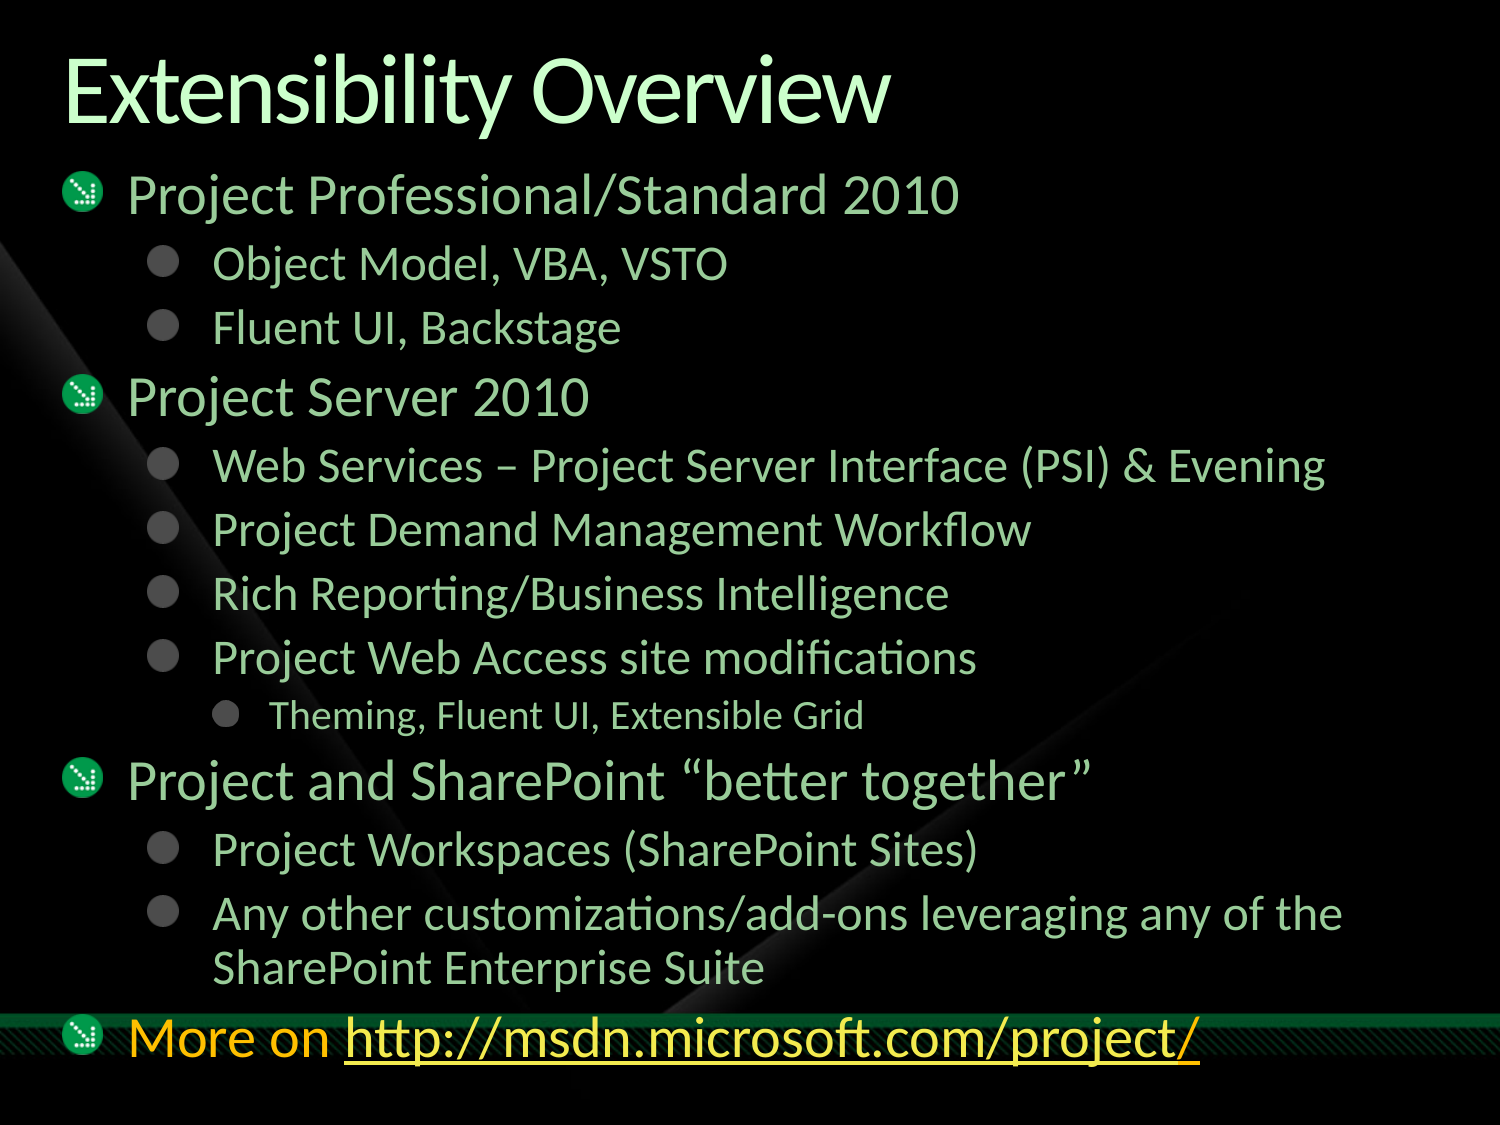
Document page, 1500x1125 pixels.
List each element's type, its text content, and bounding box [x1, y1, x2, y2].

title Extensibility Overview [62, 37, 1438, 147]
list Project Professional/Standard 2010 Object Model, VBA, VSTO Fluent UI, Backstage Project Server 2010 Web Services – Project Server Interface (PSI) & Evening Project Demand Management Workflow Rich Reporting/Business Intelligence Project Web Access site modifications Theming, Fluent UI, Extensible Grid Project and SharePoint “better together” Project Workspaces (SharePoint Sites) Any other customizations/add-ons leveraging any of the SharePoint Enterprise Suite More on http://msdn.microsoft.com/project/ [62, 164, 1438, 999]
picture [0, 0, 1500, 1125]
